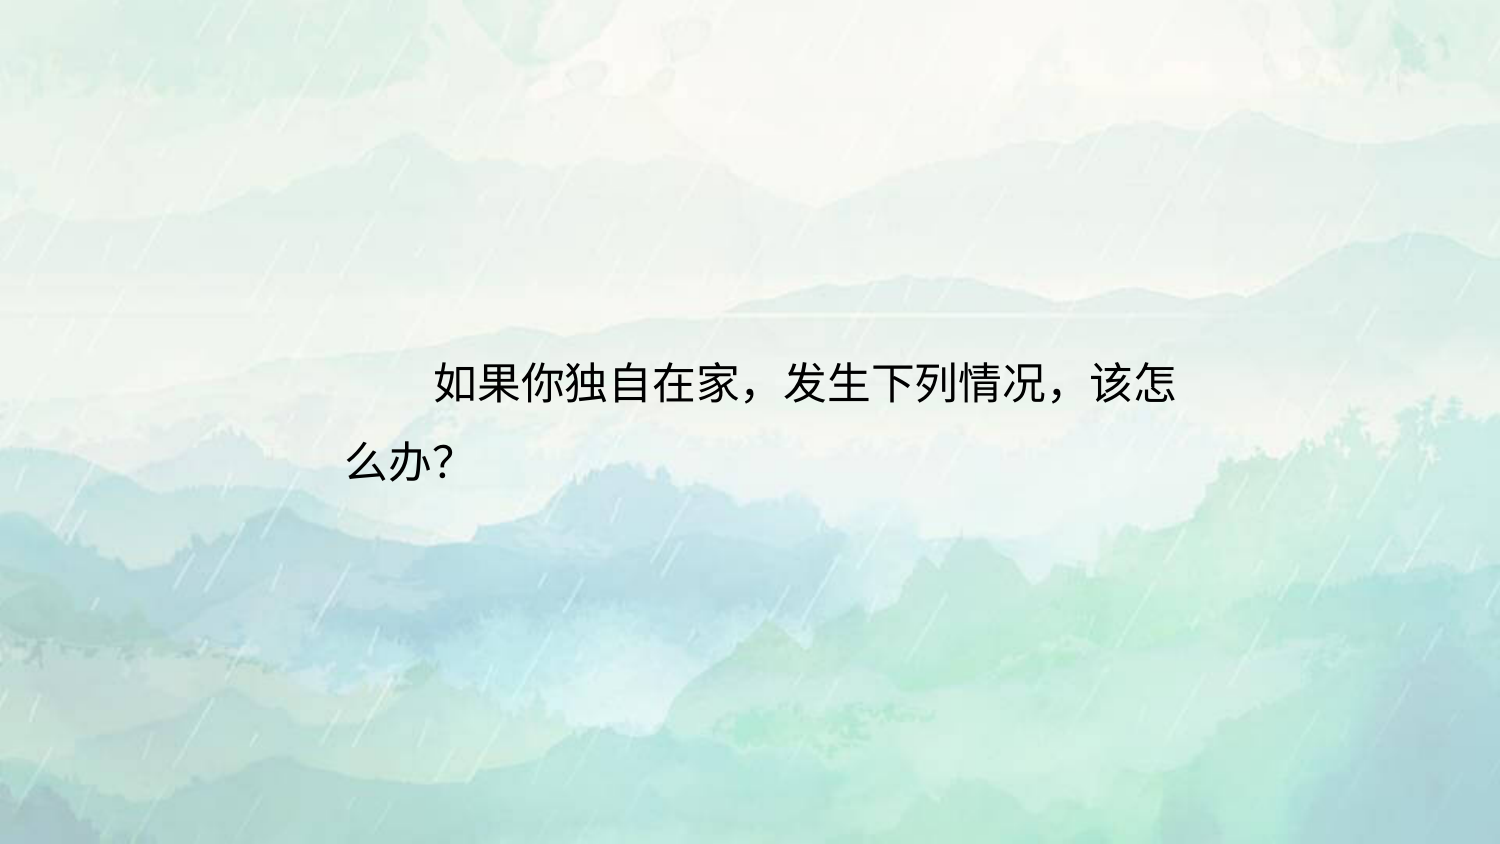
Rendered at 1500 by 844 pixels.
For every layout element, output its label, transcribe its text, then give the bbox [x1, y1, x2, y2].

list 如果你独自在家，发生下列情况，该怎么办？ [333, 324, 1190, 493]
picture [0, 0, 1500, 844]
